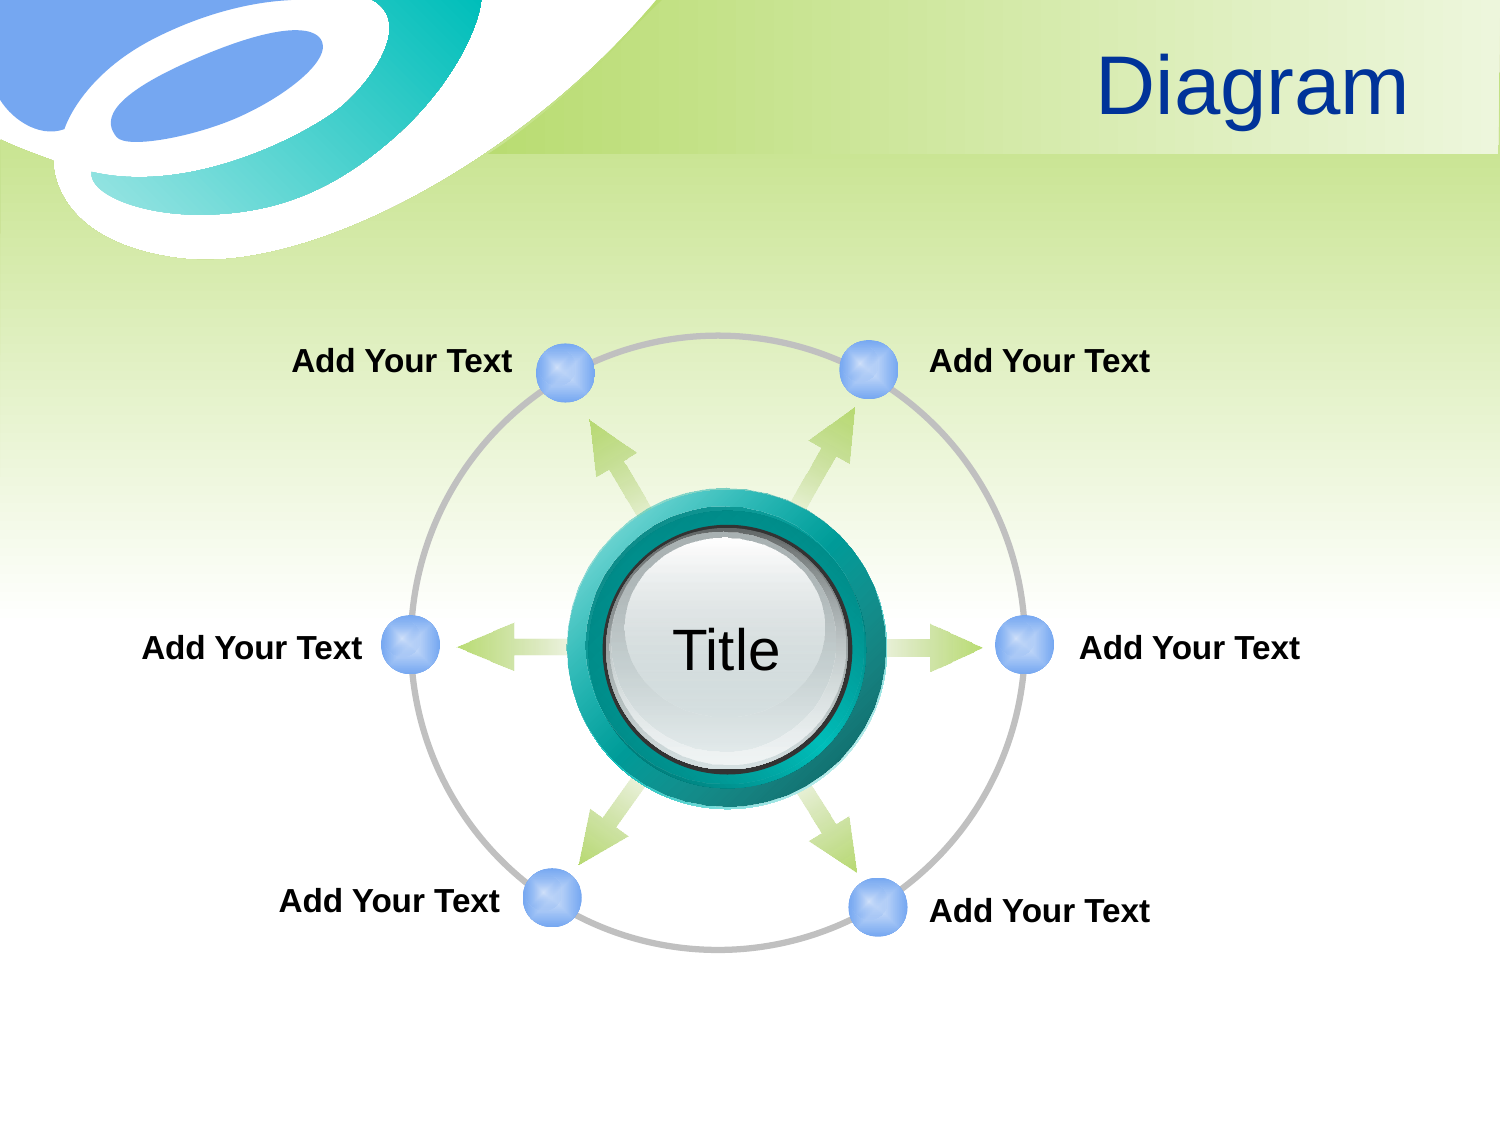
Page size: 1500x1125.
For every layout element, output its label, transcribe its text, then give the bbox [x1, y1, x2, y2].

text_box [624, 537, 825, 717]
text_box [380, 614, 441, 675]
text_box [585, 506, 864, 784]
text_box Add Your Text [914, 881, 1166, 937]
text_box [535, 343, 596, 403]
text_box Add Your Text [914, 331, 1166, 387]
text_box [611, 531, 836, 752]
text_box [522, 867, 582, 928]
text_box Add Your Text [126, 618, 376, 674]
text_box [412, 335, 1024, 950]
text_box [848, 877, 908, 937]
title Diagram [99, 24, 1425, 138]
text_box [596, 632, 887, 810]
text_box Add Your Text [1064, 618, 1316, 674]
text_box Add Your Text [276, 331, 528, 387]
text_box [994, 614, 1055, 675]
text_box [602, 524, 853, 775]
text_box [606, 527, 848, 770]
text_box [839, 339, 899, 400]
text_box [566, 487, 886, 807]
text_box Title [657, 604, 796, 690]
text_box [609, 529, 846, 765]
text_box Add Your Text [263, 871, 515, 926]
text_box [619, 593, 867, 789]
